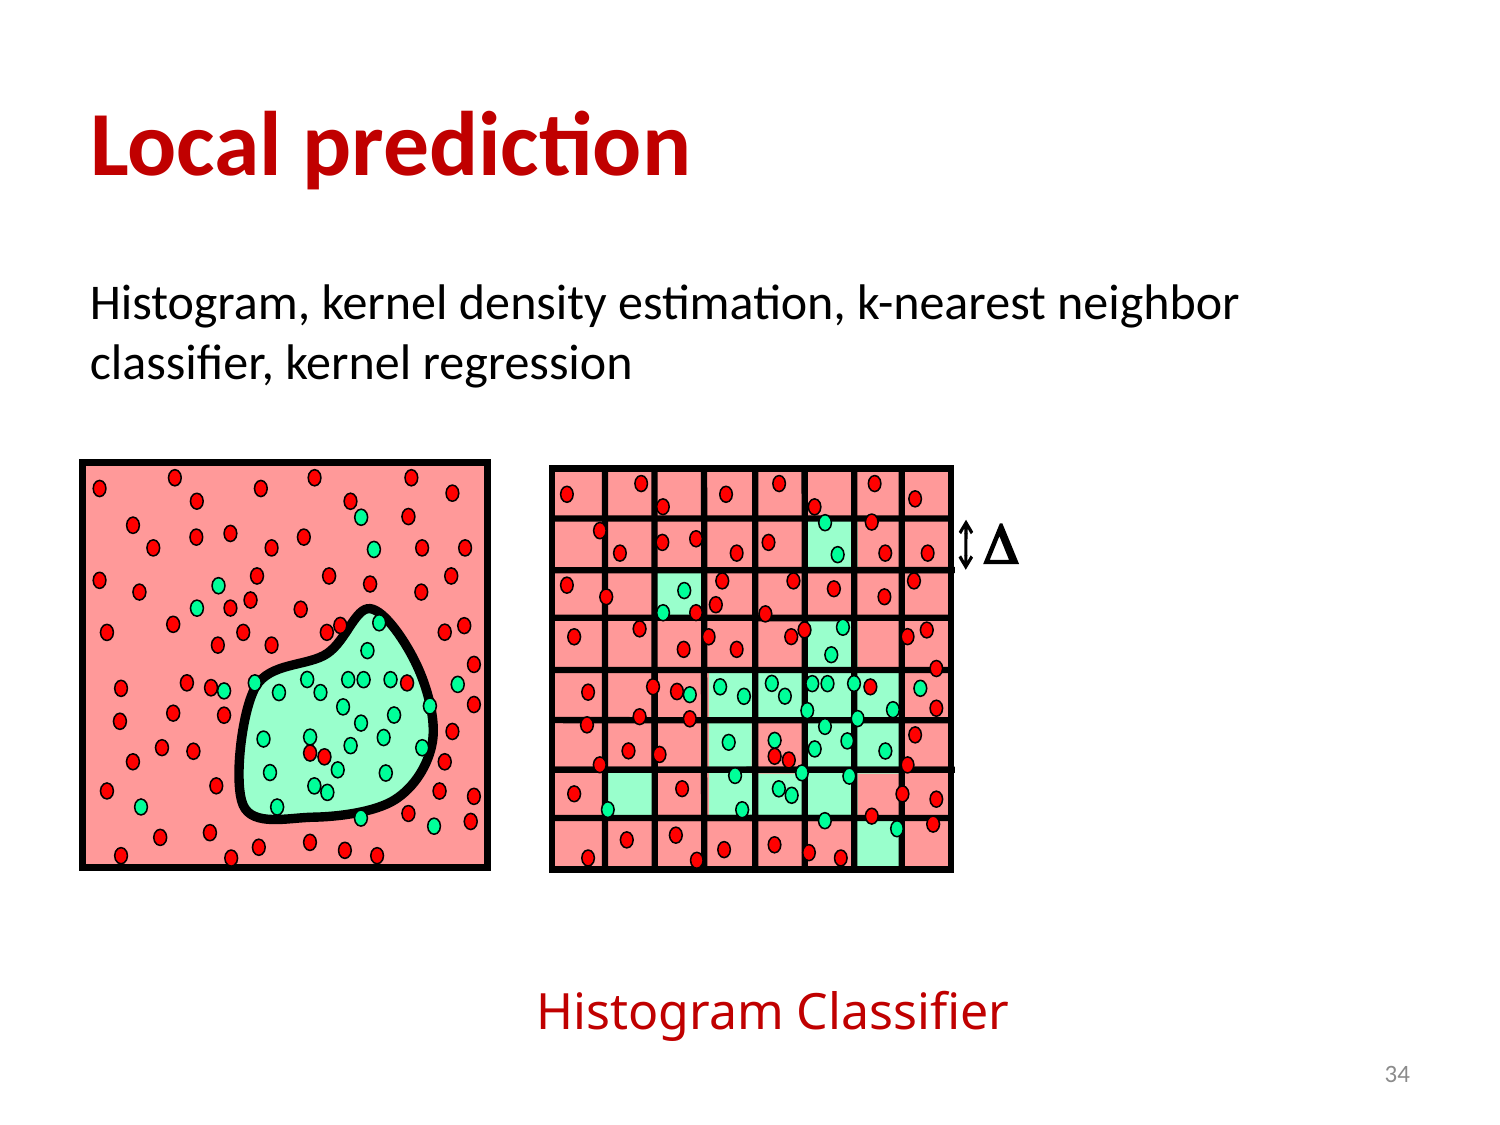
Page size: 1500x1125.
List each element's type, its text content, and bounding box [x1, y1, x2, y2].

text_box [82, 462, 488, 868]
slide_number 34 [1074, 1042, 1425, 1103]
title Local prediction [75, 45, 1425, 233]
text_box Histogram Classifier [521, 971, 1025, 1047]
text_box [549, 466, 956, 872]
text_box D [968, 497, 1034, 583]
text_box Histogram, kernel density estimation, k-nearest neighbor classifier, kernel regression [74, 262, 1363, 398]
